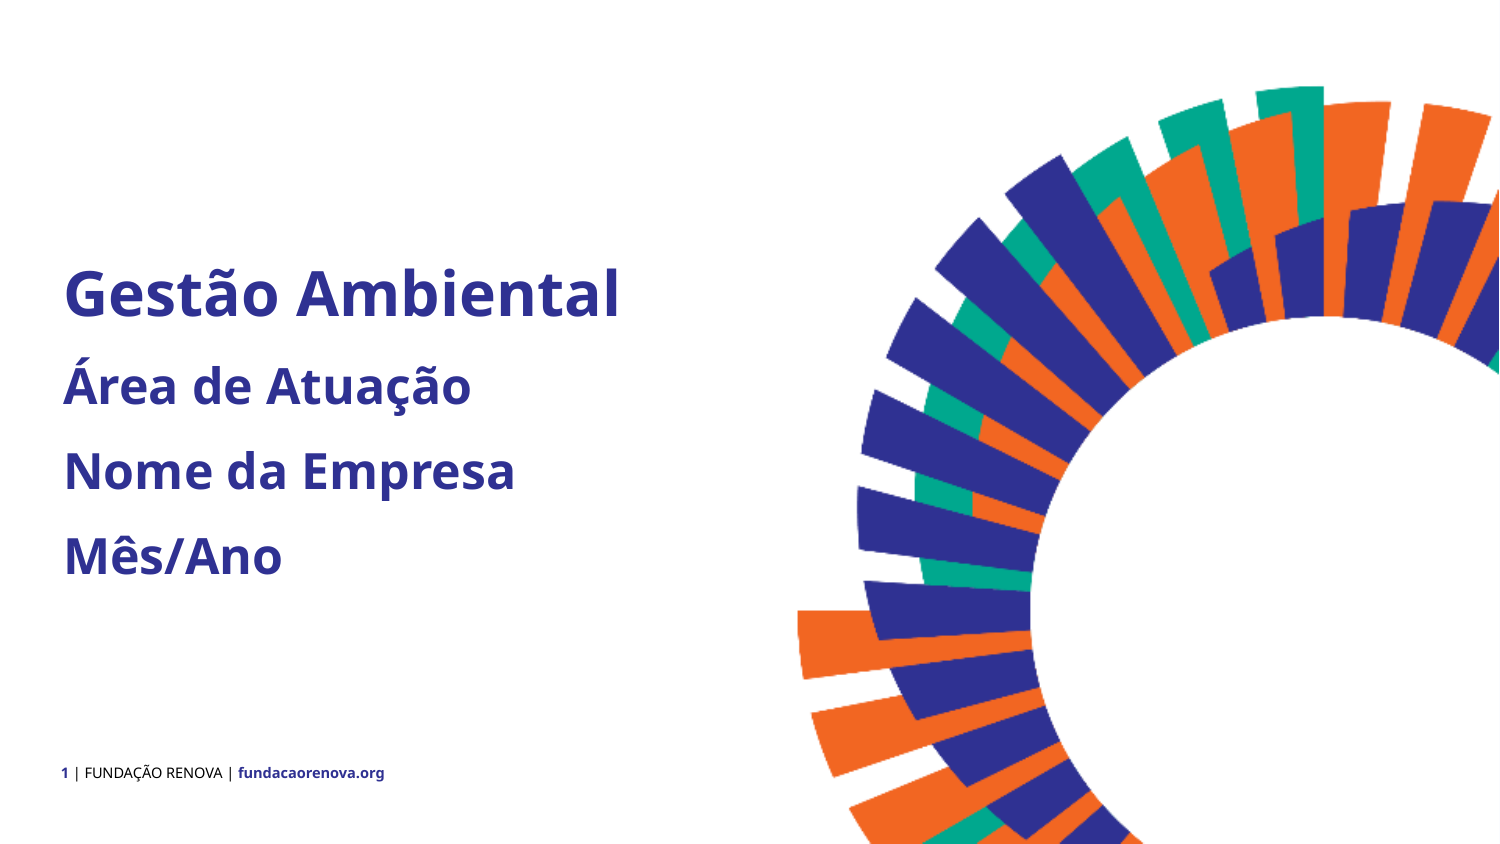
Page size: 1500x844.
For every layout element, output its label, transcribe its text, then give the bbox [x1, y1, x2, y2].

picture [0, 0, 1499, 844]
list Gestão Ambiental Área de Atuação Nome da Empresa Mês/Ano [48, 261, 927, 559]
